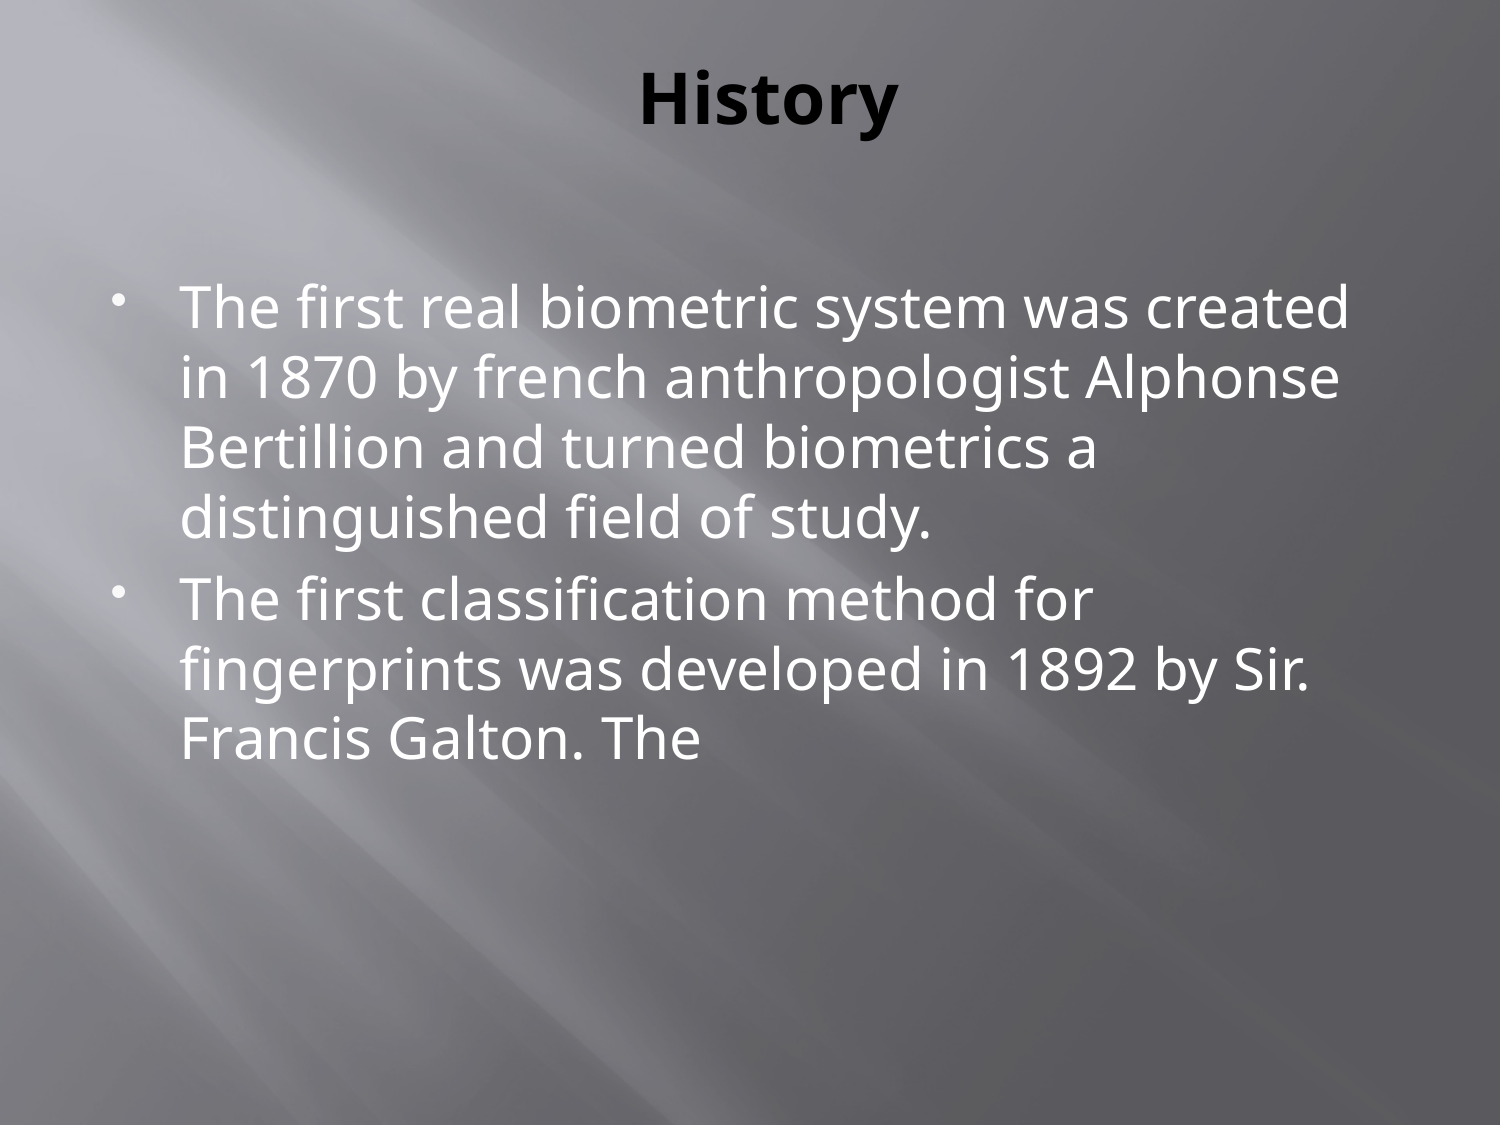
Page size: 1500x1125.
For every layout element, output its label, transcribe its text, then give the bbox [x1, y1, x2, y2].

list The first real biometric system was created in 1870 by french anthropologist Alphonse Bertillion and turned biometrics a distinguished field of study. The first classification method for fingerprints was developed in 1892 by Sir. Francis Galton. The [74, 262, 1426, 1036]
title History [75, 45, 1425, 233]
